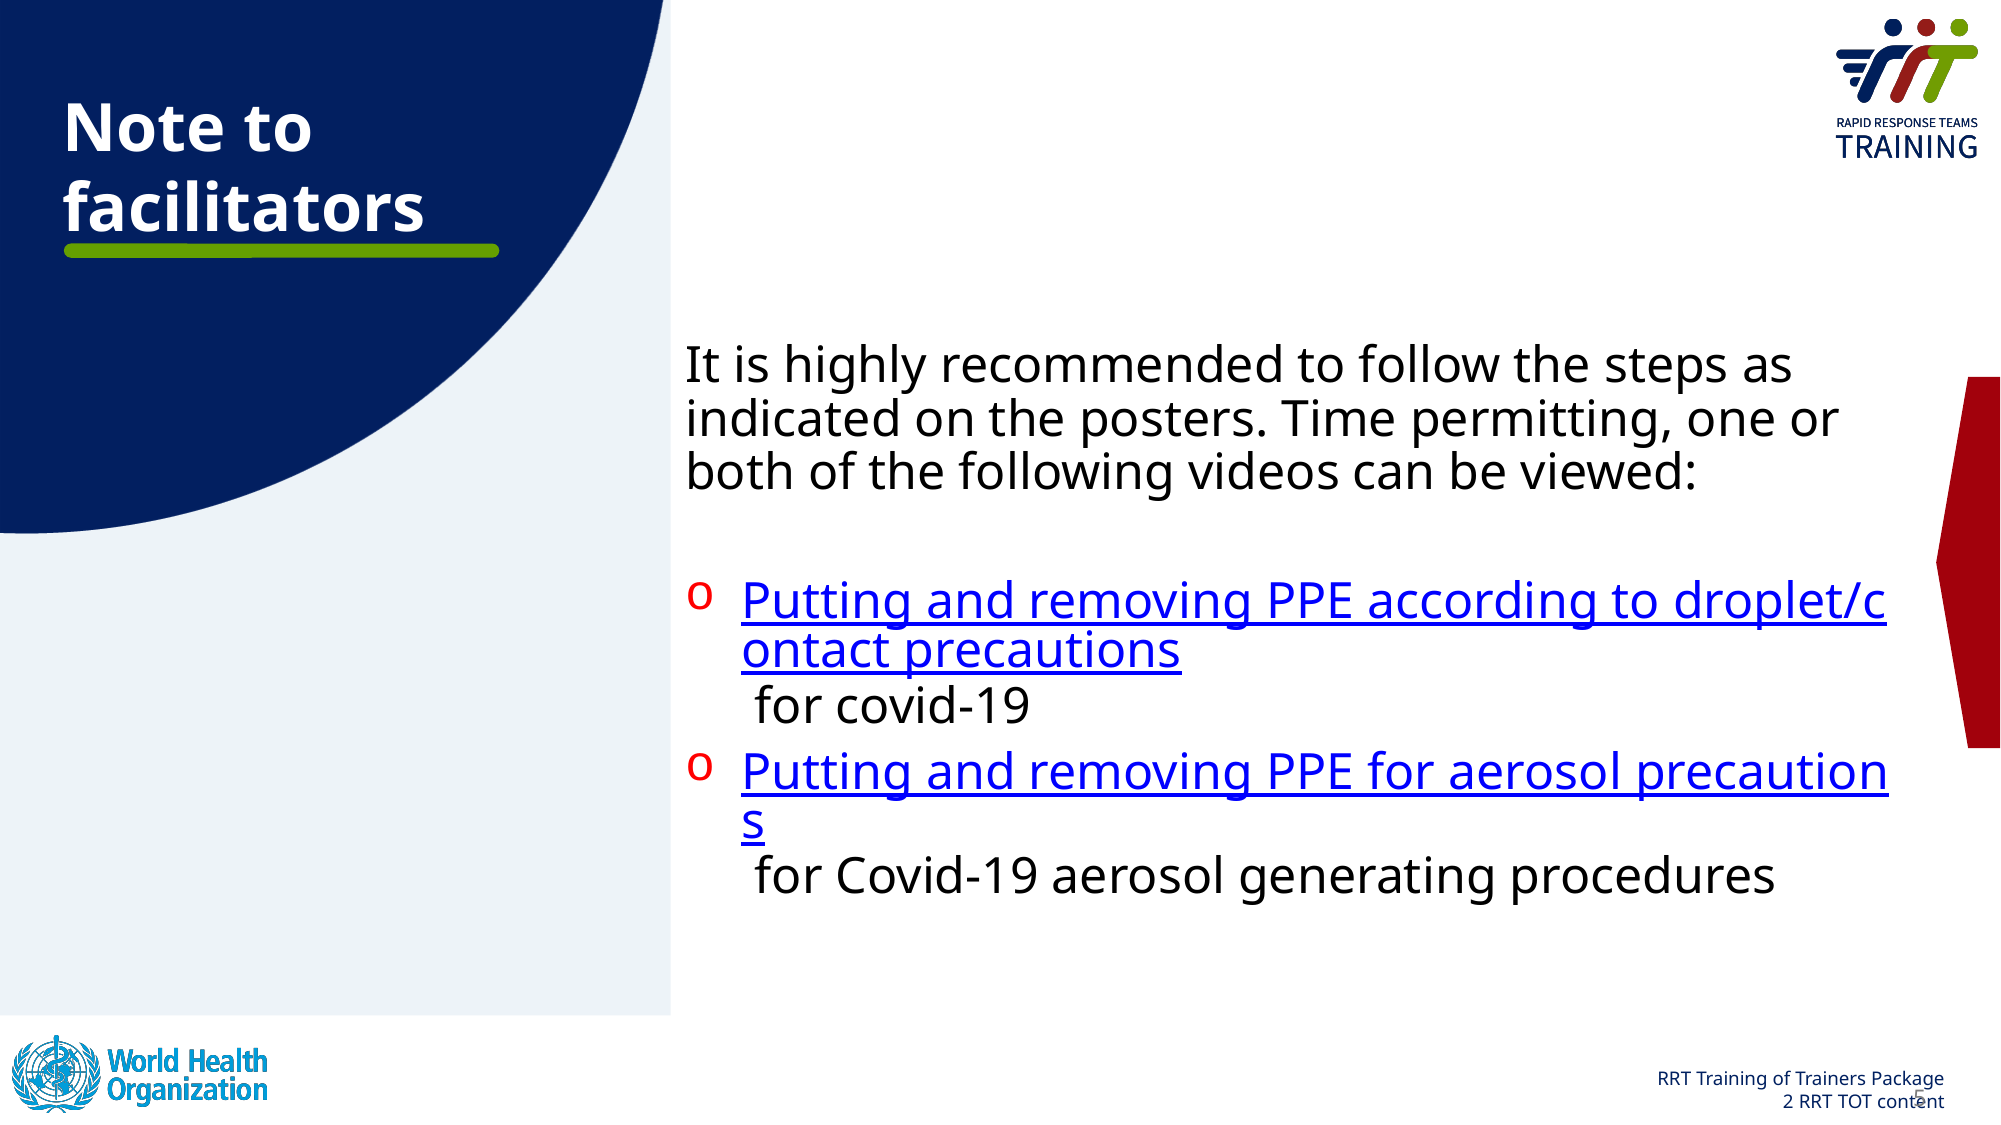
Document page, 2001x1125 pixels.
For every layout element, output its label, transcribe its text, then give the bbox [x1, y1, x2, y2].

picture [12, 1083, 48, 1113]
picture [46, 1056, 54, 1062]
picture [34, 1054, 43, 1078]
picture [36, 1088, 78, 1105]
picture [24, 1054, 36, 1087]
text_box [63, 243, 500, 258]
picture [30, 1083, 37, 1091]
picture [50, 1108, 62, 1113]
picture [59, 1035, 267, 1113]
picture [1835, 19, 1978, 167]
picture [22, 1062, 26, 1077]
text_box Note to facilitators [54, 77, 555, 252]
text_box It is highly recommended to follow the steps as indicated on the posters. Time permitting, one or both of the following videos can be viewed: Putting and removing PPE according to droplet/contact precautions for covid-19 Putting and removing PPE for aerosol precautions for Covid-19 aerosol generating procedures [677, 200, 1914, 937]
picture [71, 1053, 90, 1091]
picture [0, 0, 670, 538]
picture [40, 1062, 47, 1070]
picture [12, 1035, 54, 1068]
